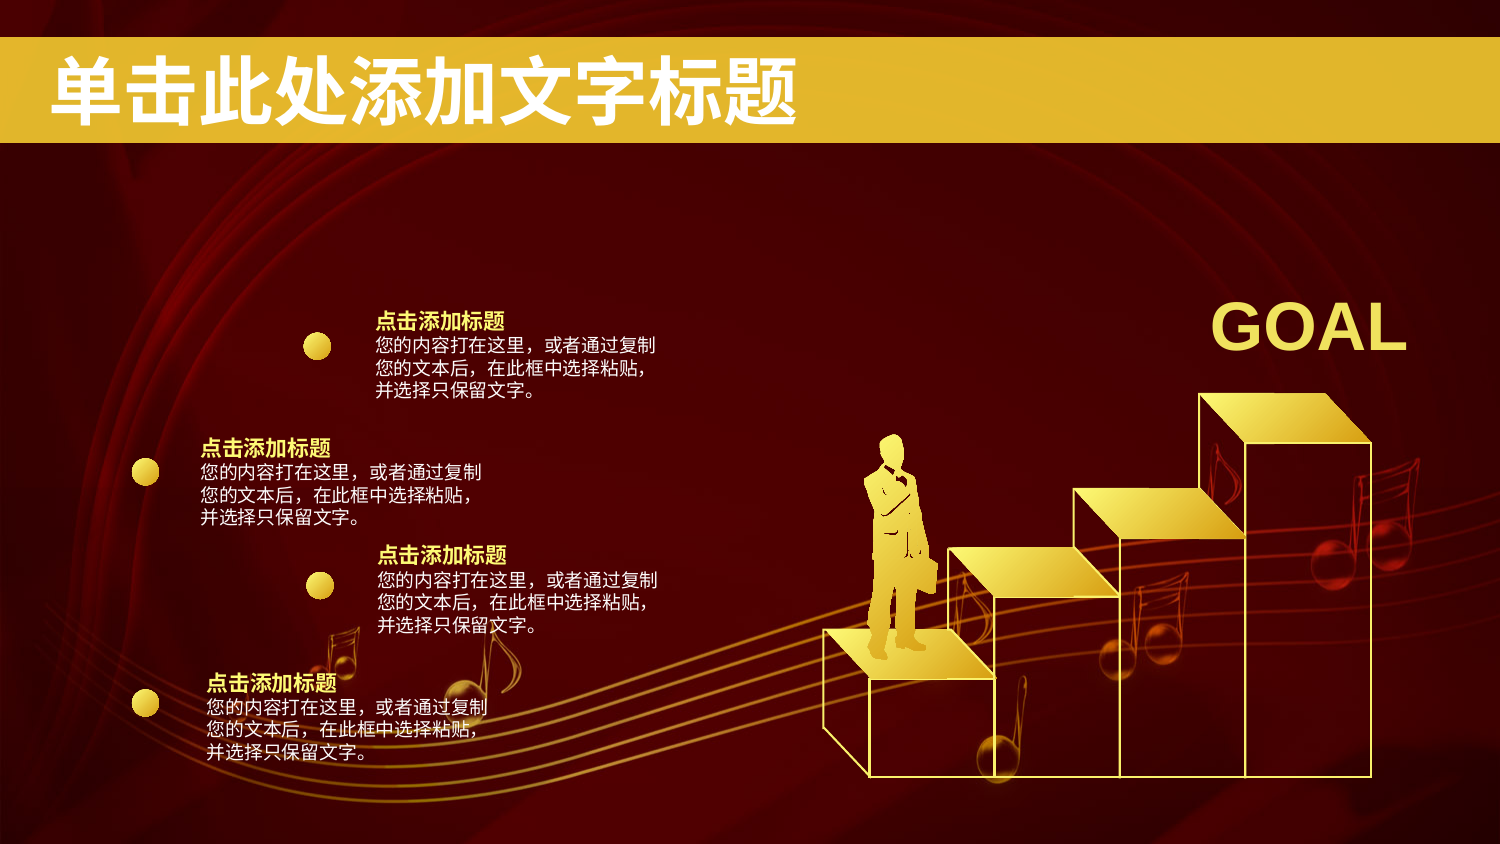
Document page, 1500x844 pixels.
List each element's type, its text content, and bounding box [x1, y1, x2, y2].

text_box [305, 571, 335, 601]
text_box 点击添加标题 您的内容打在这里，或者通过复制 您的文本后，在此框中选择粘贴， 并选择只保留文字。 [362, 534, 674, 691]
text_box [823, 629, 948, 778]
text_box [1199, 393, 1371, 778]
text_box GOAL [1167, 274, 1424, 372]
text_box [1073, 488, 1246, 778]
text_box [863, 433, 939, 629]
text_box [130, 457, 161, 487]
text_box 点击添加标题 您的内容打在这里，或者通过复制 您的文本后，在此框中选择粘贴， 并选择只保留文字。 [192, 661, 504, 818]
text_box [130, 688, 161, 718]
picture [0, 0, 1500, 37]
text_box 点击添加标题 您的内容打在这里，或者通过复制 您的文本后，在此框中选择粘贴， 并选择只保留文字。 [185, 427, 497, 583]
text_box 点击添加标题 您的内容打在这里，或者通过复制 您的文本后，在此框中选择粘贴， 并选择只保留文字。 [360, 300, 672, 456]
text_box [302, 331, 332, 361]
picture [0, 143, 1500, 844]
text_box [948, 547, 1073, 778]
